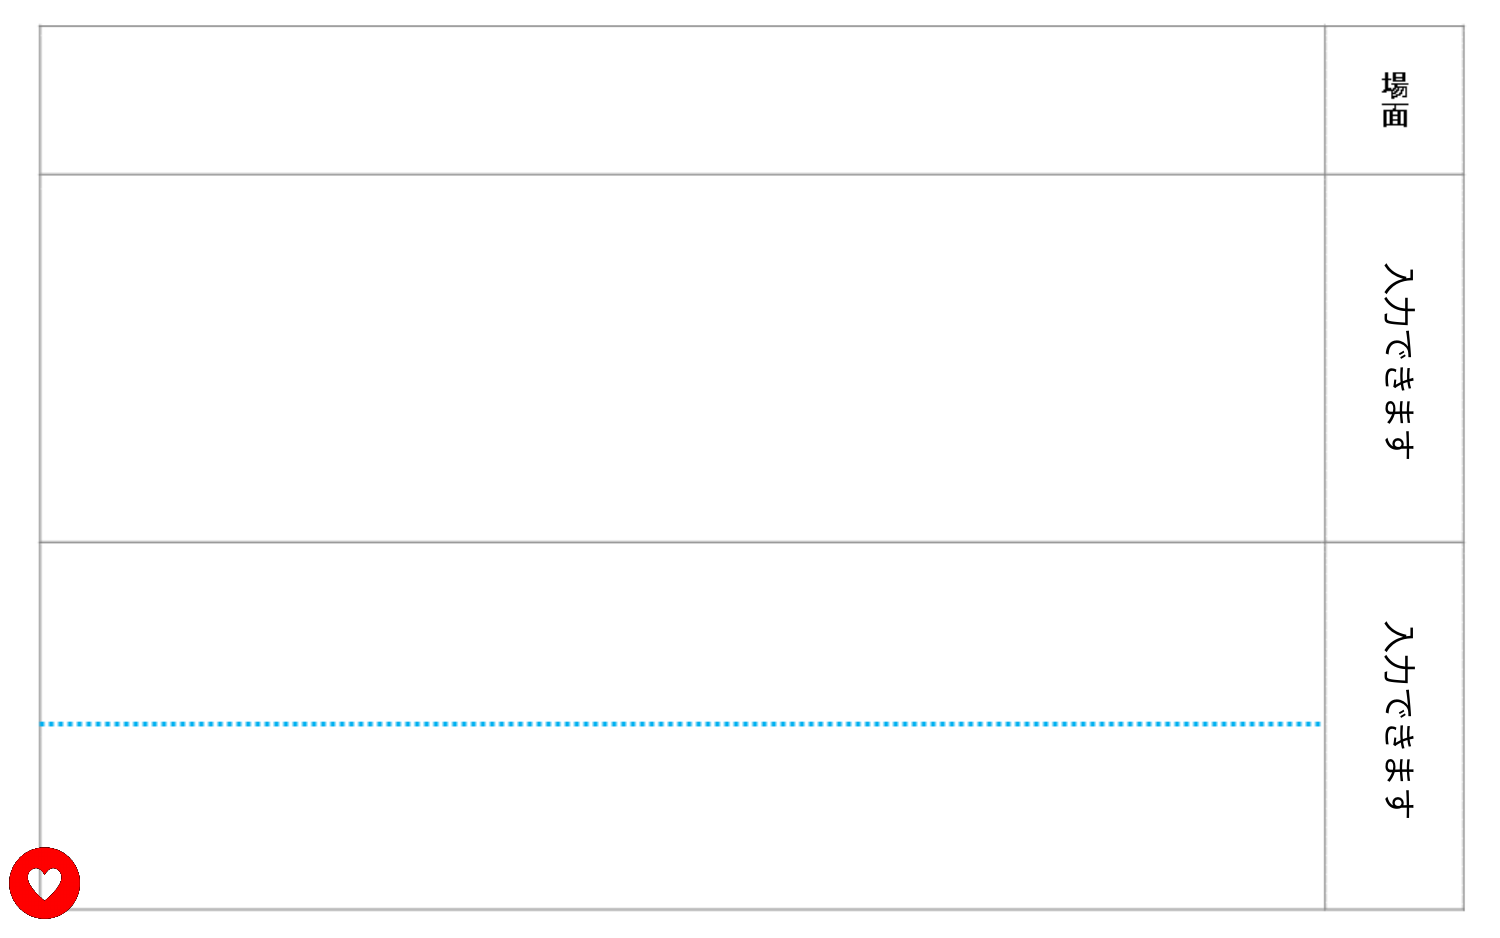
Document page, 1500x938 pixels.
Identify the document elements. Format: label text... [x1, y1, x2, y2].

picture [0, 0, 1500, 938]
text_box 入力できます [1357, 247, 1429, 505]
text_box 入力できます [1357, 606, 1429, 863]
